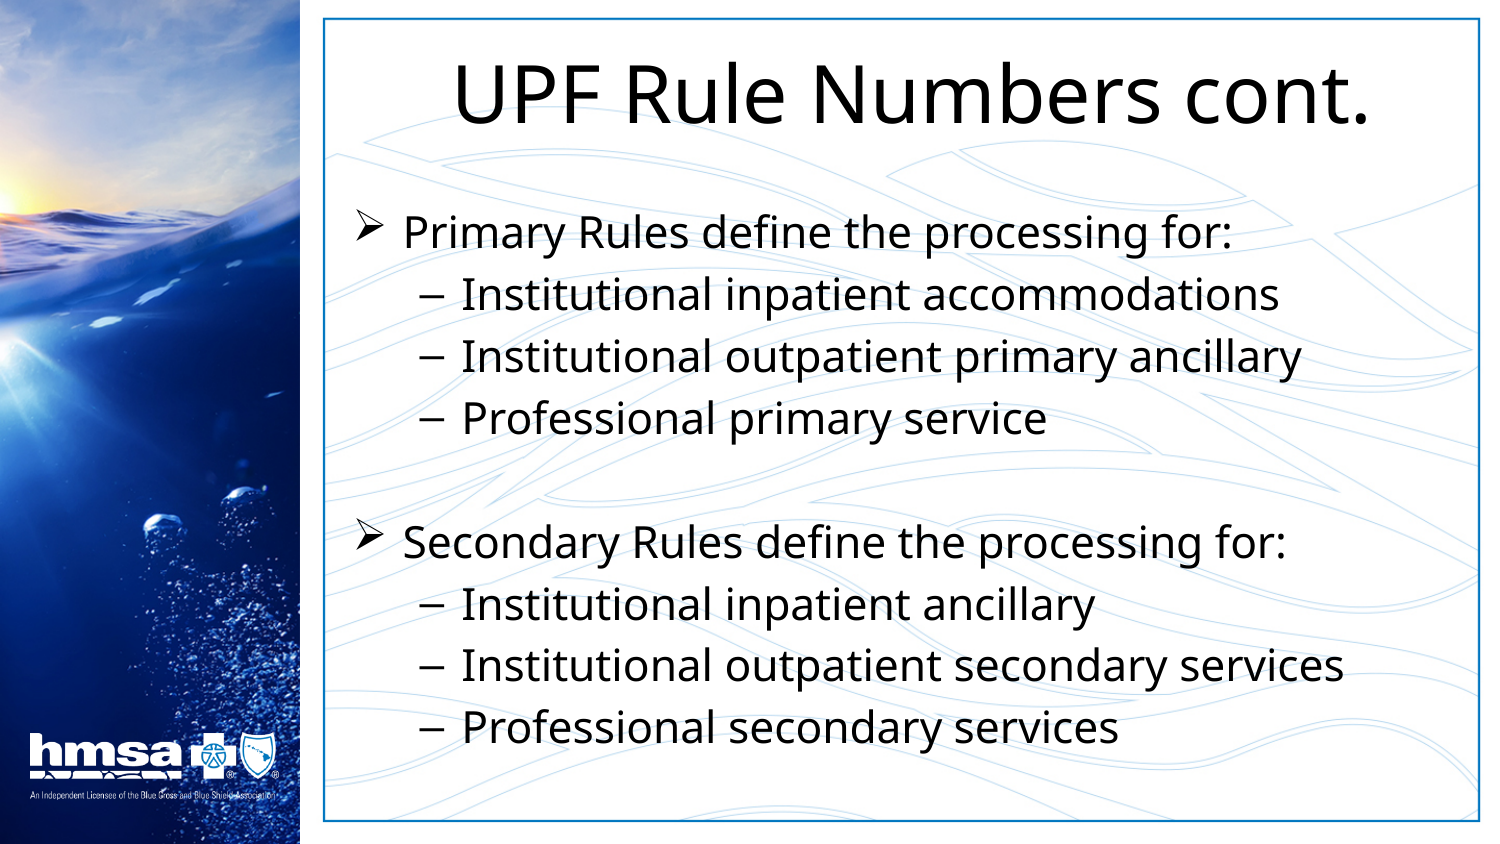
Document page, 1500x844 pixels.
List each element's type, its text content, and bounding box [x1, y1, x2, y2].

picture [0, 0, 1500, 844]
list Primary Rules define the processing for: Institutional inpatient accommodations Institutional outpatient primary ancillary Professional primary service Secondary Rules define the processing for: Institutional inpatient ancillary Institutional outpatient secondary services Professional secondary services [337, 196, 1450, 770]
title UPF Rule Numbers cont. [412, 34, 1413, 148]
